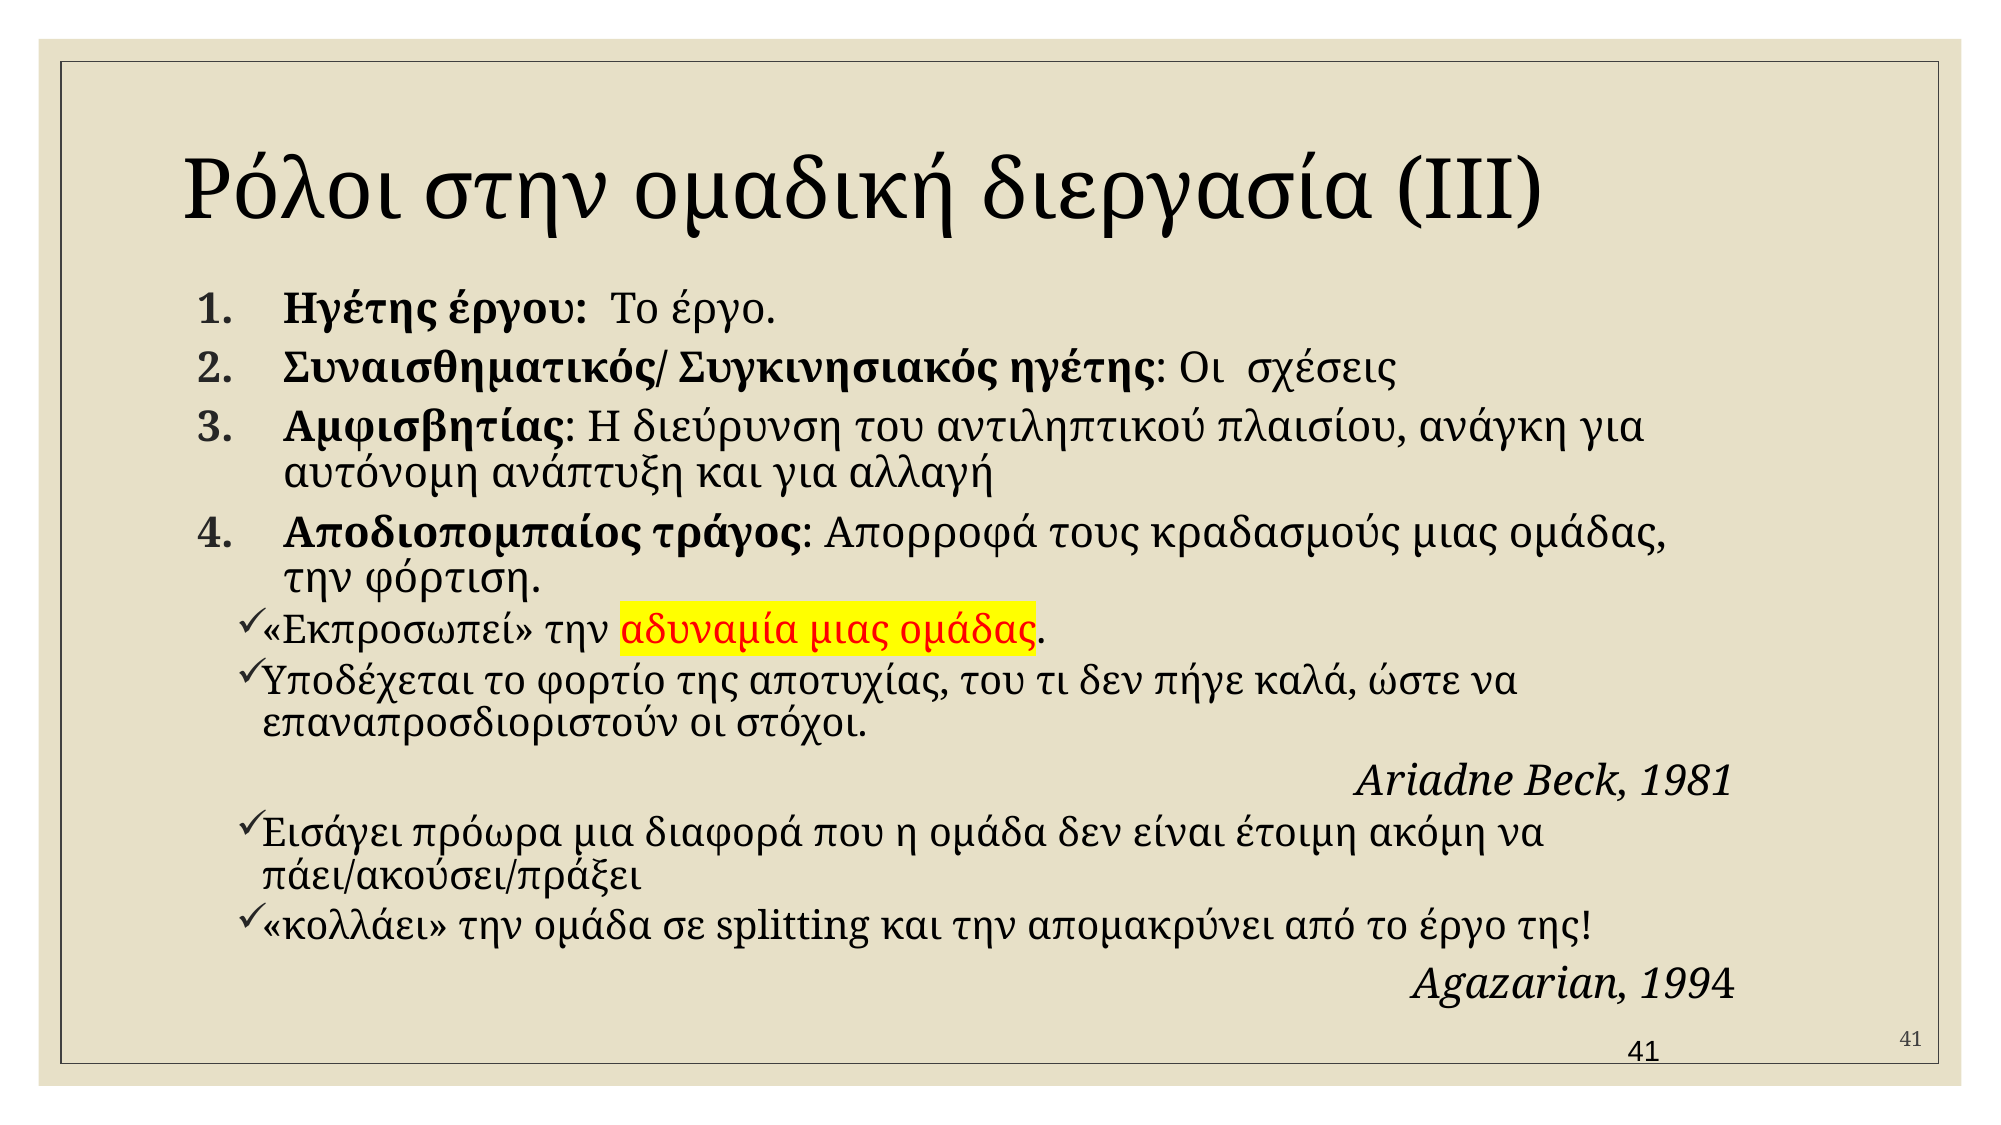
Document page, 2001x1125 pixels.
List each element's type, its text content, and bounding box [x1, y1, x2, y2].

list Ηγέτης έργου: Το έργο. Συναισθηματικός/ Συγκινησιακός ηγέτης: Οι σχέσεις Αμφισβητίας: Η διεύρυνση του αντιληπτικού πλαισίου, ανάγκη για αυτόνομη ανάπτυξη και για αλλαγή Αποδιοπομπαίος τράγος: Απορροφά τους κραδασμούς μιας ομάδας, την φόρτιση. «Εκπροσωπεί» την αδυναμία μιας ομάδας. Υποδέχεται το φορτίο της αποτυχίας, του τι δεν πήγε καλά, ώστε να επαναπροσδιοριστούν οι στόχοι. Αriadne Βeck, 1981 Εισάγει πρόωρα μια διαφορά που η ομάδα δεν είναι έτοιμη ακόμη να πάει/ακούσει/πράξει «κολλάει» την ομάδα σε splitting και την απομακρύνει από το έργο της! Agazarian, 1994 [182, 278, 1750, 1020]
slide_number 41 [1697, 1019, 1938, 1062]
text_box 41 [1325, 1024, 1675, 1103]
title Ρόλοι στην ομαδική διεργασία (ΙΙΙ) [167, 79, 1818, 305]
